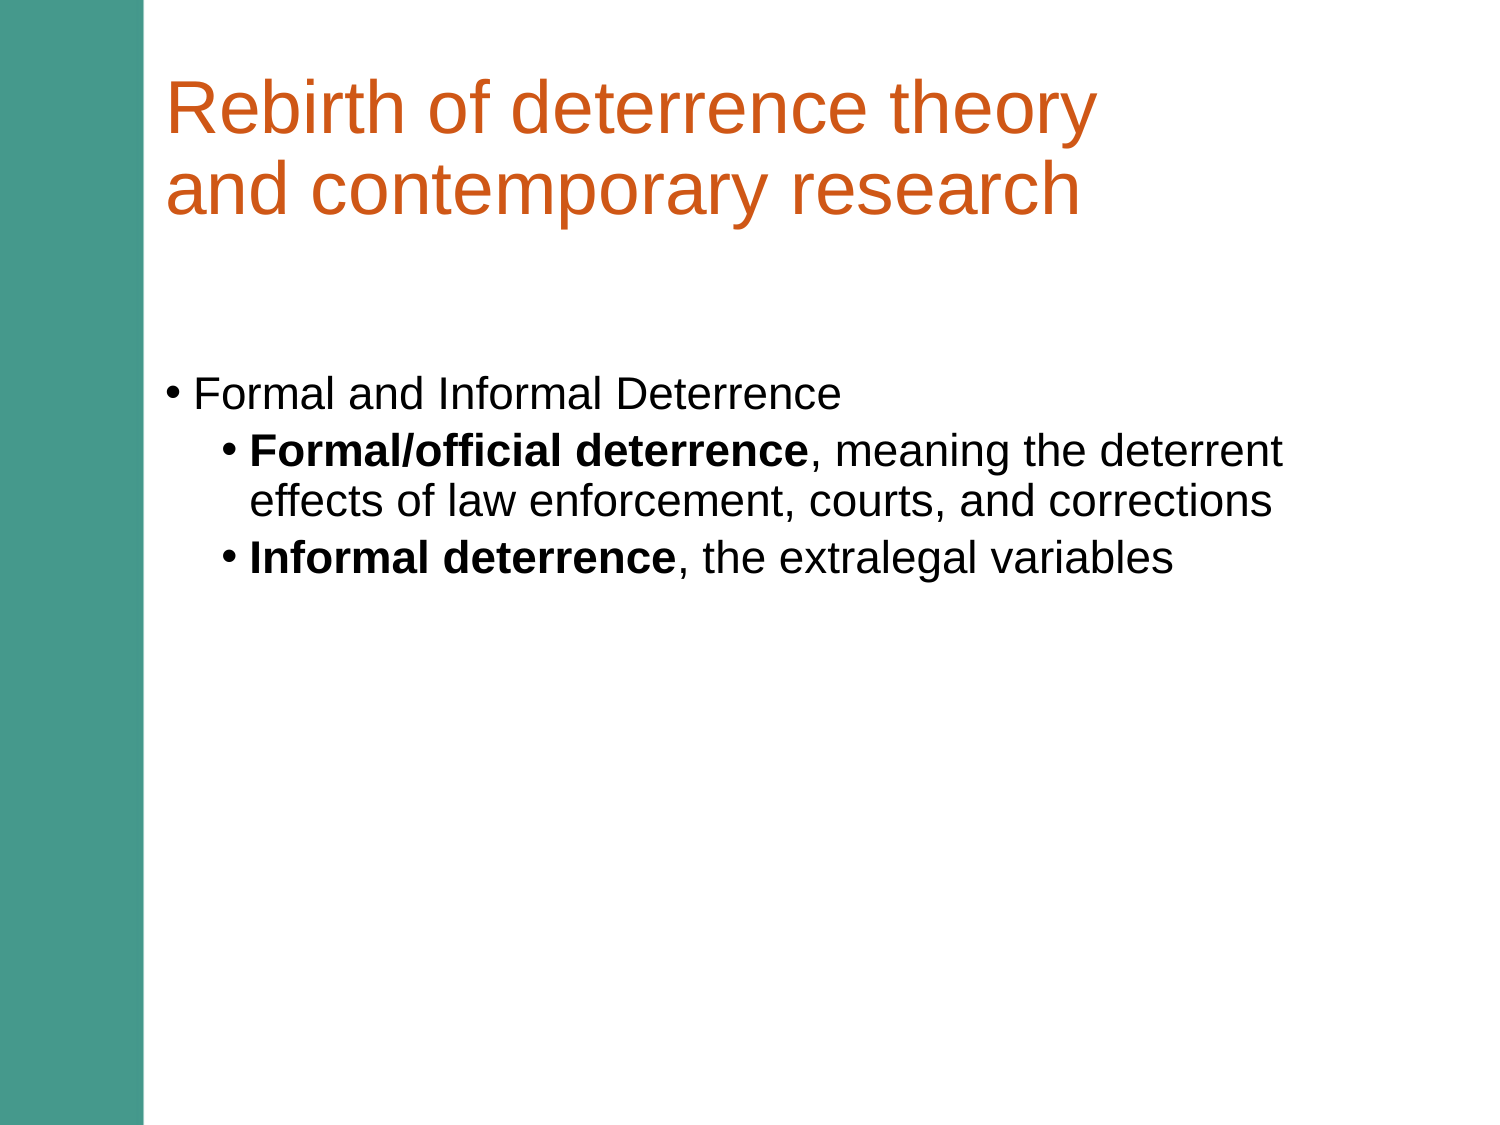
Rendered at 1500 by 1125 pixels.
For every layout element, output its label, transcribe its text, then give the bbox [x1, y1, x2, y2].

title Rebirth of deterrence theory and contemporary research [150, 62, 1397, 238]
list Formal and Informal Deterrence Formal/official deterrence, meaning the deterrent effects of law enforcement, courts, and corrections Informal deterrence, the extralegal variables [150, 362, 1444, 725]
picture [0, 0, 1500, 1125]
